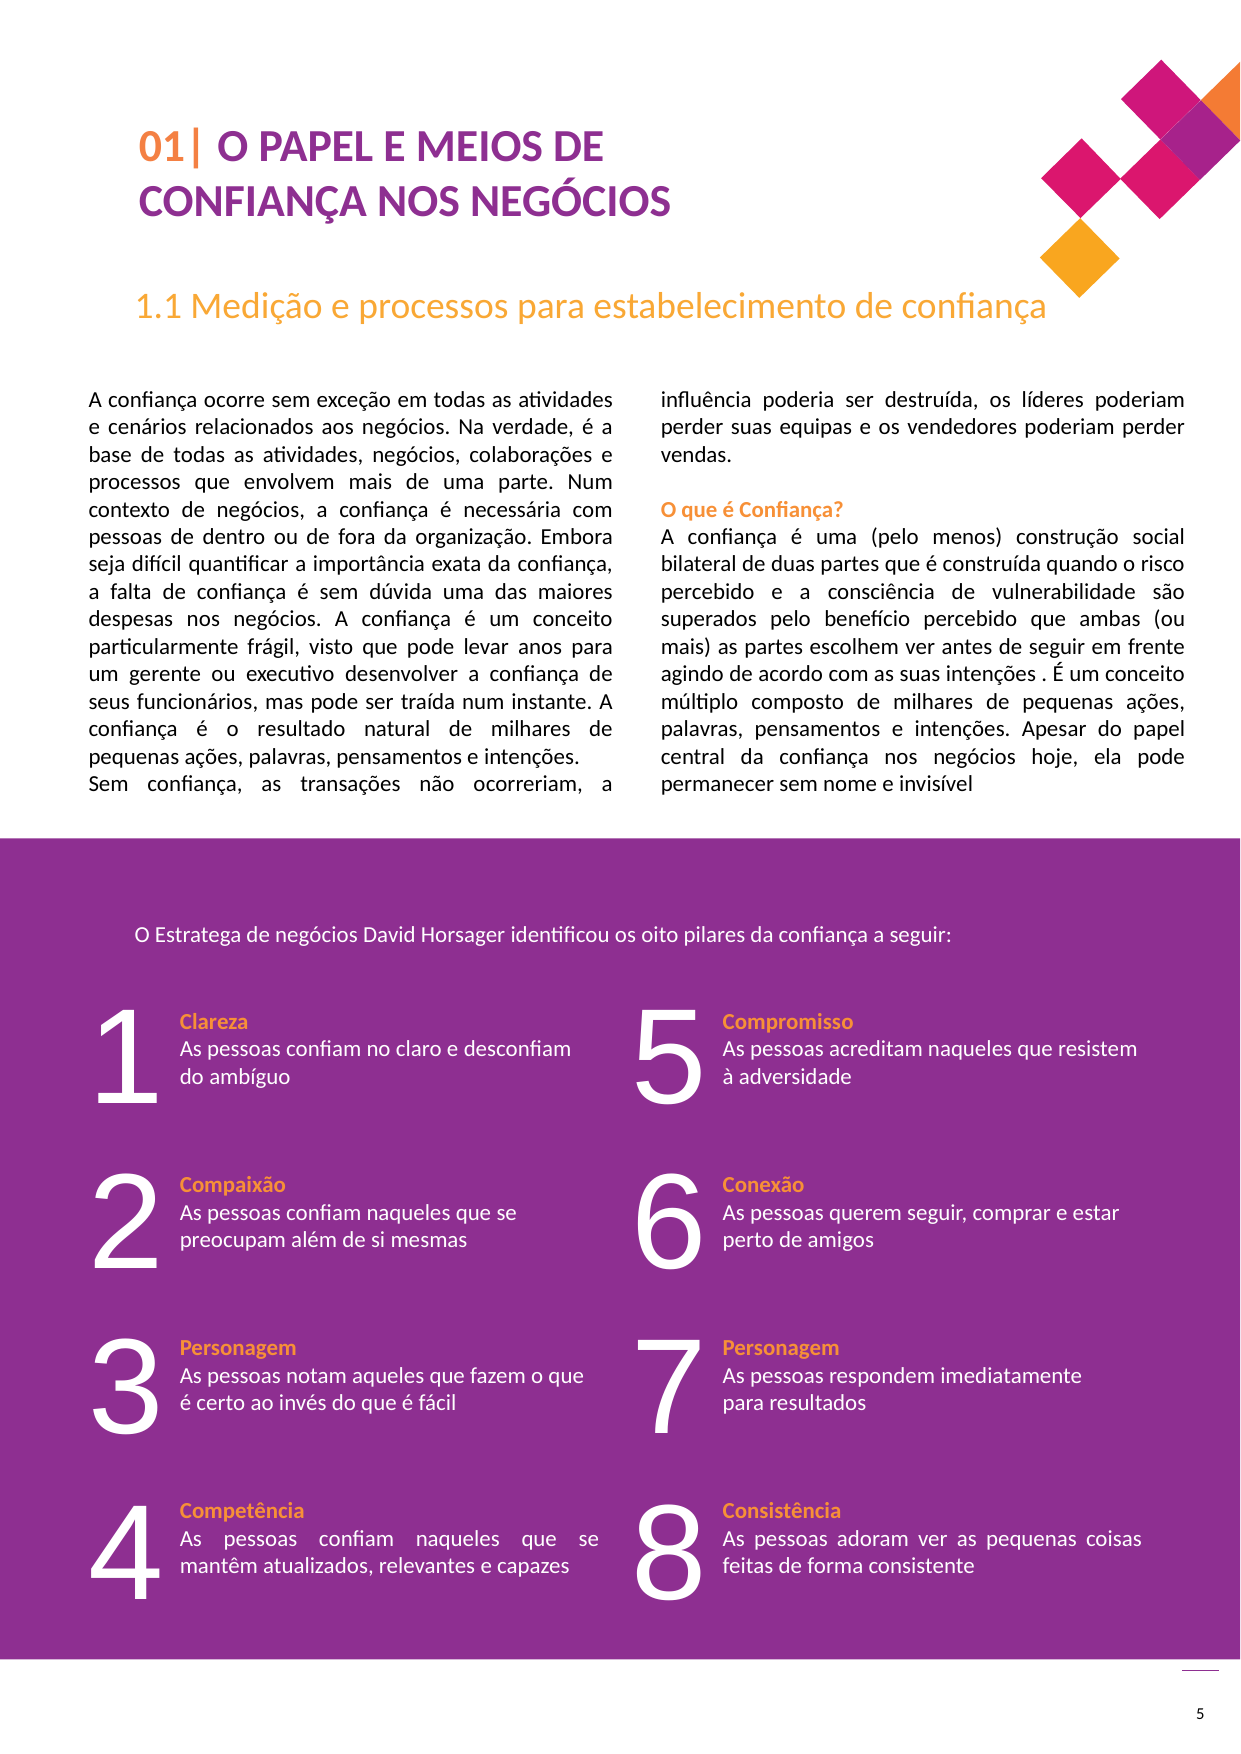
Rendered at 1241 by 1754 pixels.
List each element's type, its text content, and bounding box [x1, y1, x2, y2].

text_box [0, 838, 1241, 1660]
text_box A confiança ocorre sem exceção em todas as atividades e cenários relacionados aos negócios. Na verdade, é a base de todas as atividades, negócios, colaborações e processos que envolvem mais de uma parte. Num contexto de negócios, a confiança é necessária com pessoas de dentro ou de fora da organização. Embora seja difícil quantificar a importância exata da confiança, a falta de confiança é sem dúvida uma das maiores despesas nos negócios. A confiança é um conceito particularmente frágil, visto que pode levar anos para um gerente ou executivo desenvolver a confiança de seus funcionários, mas pode ser traída num instante. A confiança é o resultado natural de milhares de pequenas ações, palavras, pensamentos e intenções. Sem confiança, as transações não ocorreriam, a influência poderia ser destruída, os líderes poderiam perder suas equipas e os vendedores poderiam perder vendas. O que é Confiança? A confiança é uma (pelo menos) construção social bilateral de duas partes que é construída quando o risco percebido e a consciência de vulnerabilidade são superados pelo benefício percebido que ambas (ou mais) as partes escolhem ver antes de seguir em frente agindo de acordo com as suas intenções . É um conceito múltiplo composto de milhares de pequenas ações, palavras, pensamentos e intenções. Apesar do papel central da confiança nos negócios hoje, ela pode permanecer sem nome e invisível [73, 376, 1201, 807]
text_box Personagem As pessoas respondem imediatamente para resultados [707, 1325, 1158, 1429]
text_box Personagem As pessoas notam aqueles que fazem o que é certo ao invés do que é fácil [164, 1325, 615, 1429]
text_box Conexão As pessoas querem seguir, comprar e estar perto de amigos [725, 1162, 1158, 1266]
text_box Compaixão As pessoas confiam naqueles que se preocupam além de si mesmas [182, 1162, 615, 1266]
text_box 8 [616, 1456, 725, 1634]
text_box Competência As pessoas confiam naqueles que se mantêm atualizados, relevantes e capazes [164, 1488, 615, 1592]
text_box Consistência As pessoas adoram ver as pequenas coisas feitas de forma consistente [707, 1488, 1158, 1592]
slide_number 40 [1169, 1674, 1231, 1751]
text_box 5 [616, 960, 725, 1125]
text_box Compromisso As pessoas acreditam naqueles que resistem à adversidade [725, 999, 1158, 1103]
text_box 4 [73, 1456, 182, 1634]
text_box Clareza As pessoas confiam no claro e desconfiam do ambíguo [182, 999, 615, 1103]
text_box 1.1 Medição e processos para estabelecimento de confiança [119, 273, 1113, 351]
text_box 7 [616, 1291, 725, 1456]
text_box 2 [73, 1125, 182, 1291]
text_box 1 [73, 960, 182, 1125]
list 01| O PAPEL E MEIOS DE CONFIANÇA NOS NEGÓCIOS [123, 108, 776, 273]
list O Estratega de negócios David Horsager identificou os oito pilares da confiança a seguir: [119, 912, 1113, 959]
text_box 6 [616, 1125, 725, 1291]
text_box 3 [73, 1291, 182, 1456]
